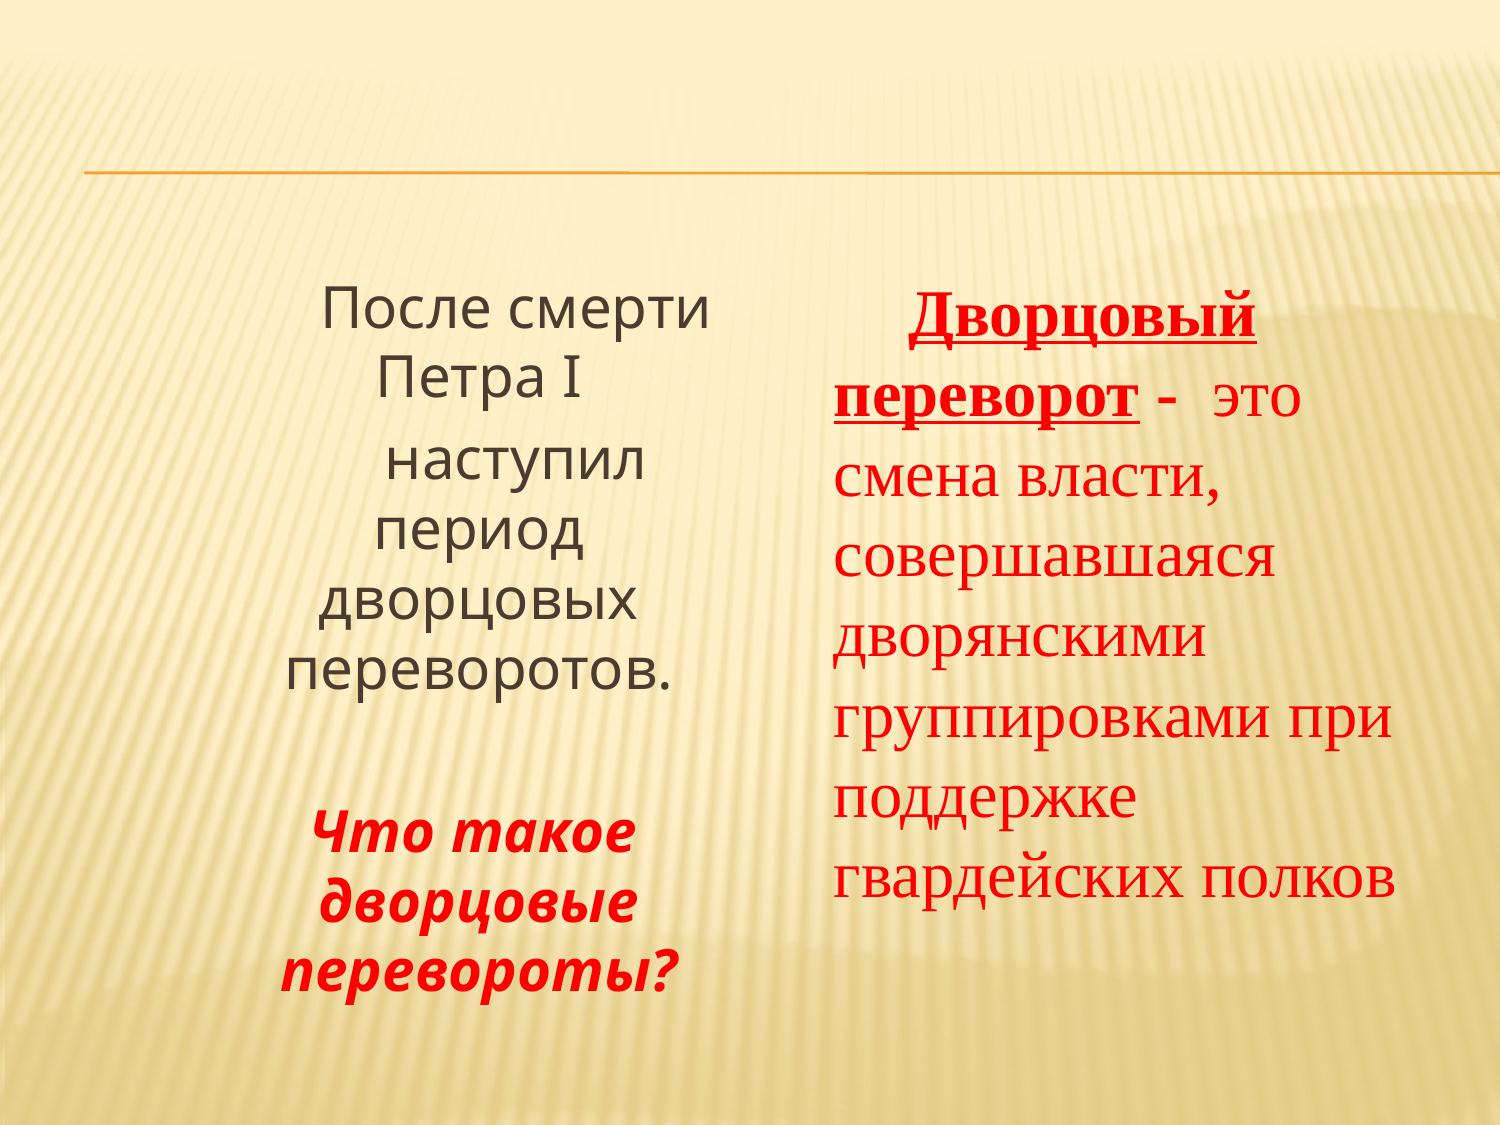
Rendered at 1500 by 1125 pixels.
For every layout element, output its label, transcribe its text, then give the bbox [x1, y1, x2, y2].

list После смерти Петра I наступил период дворцовых переворотов. Что такое дворцовые перевороты? [164, 262, 738, 1038]
list Дворцовый переворот - это смена власти, совершавшаяся дворянскими группировками при поддержке гвардейских полков [762, 262, 1475, 1038]
